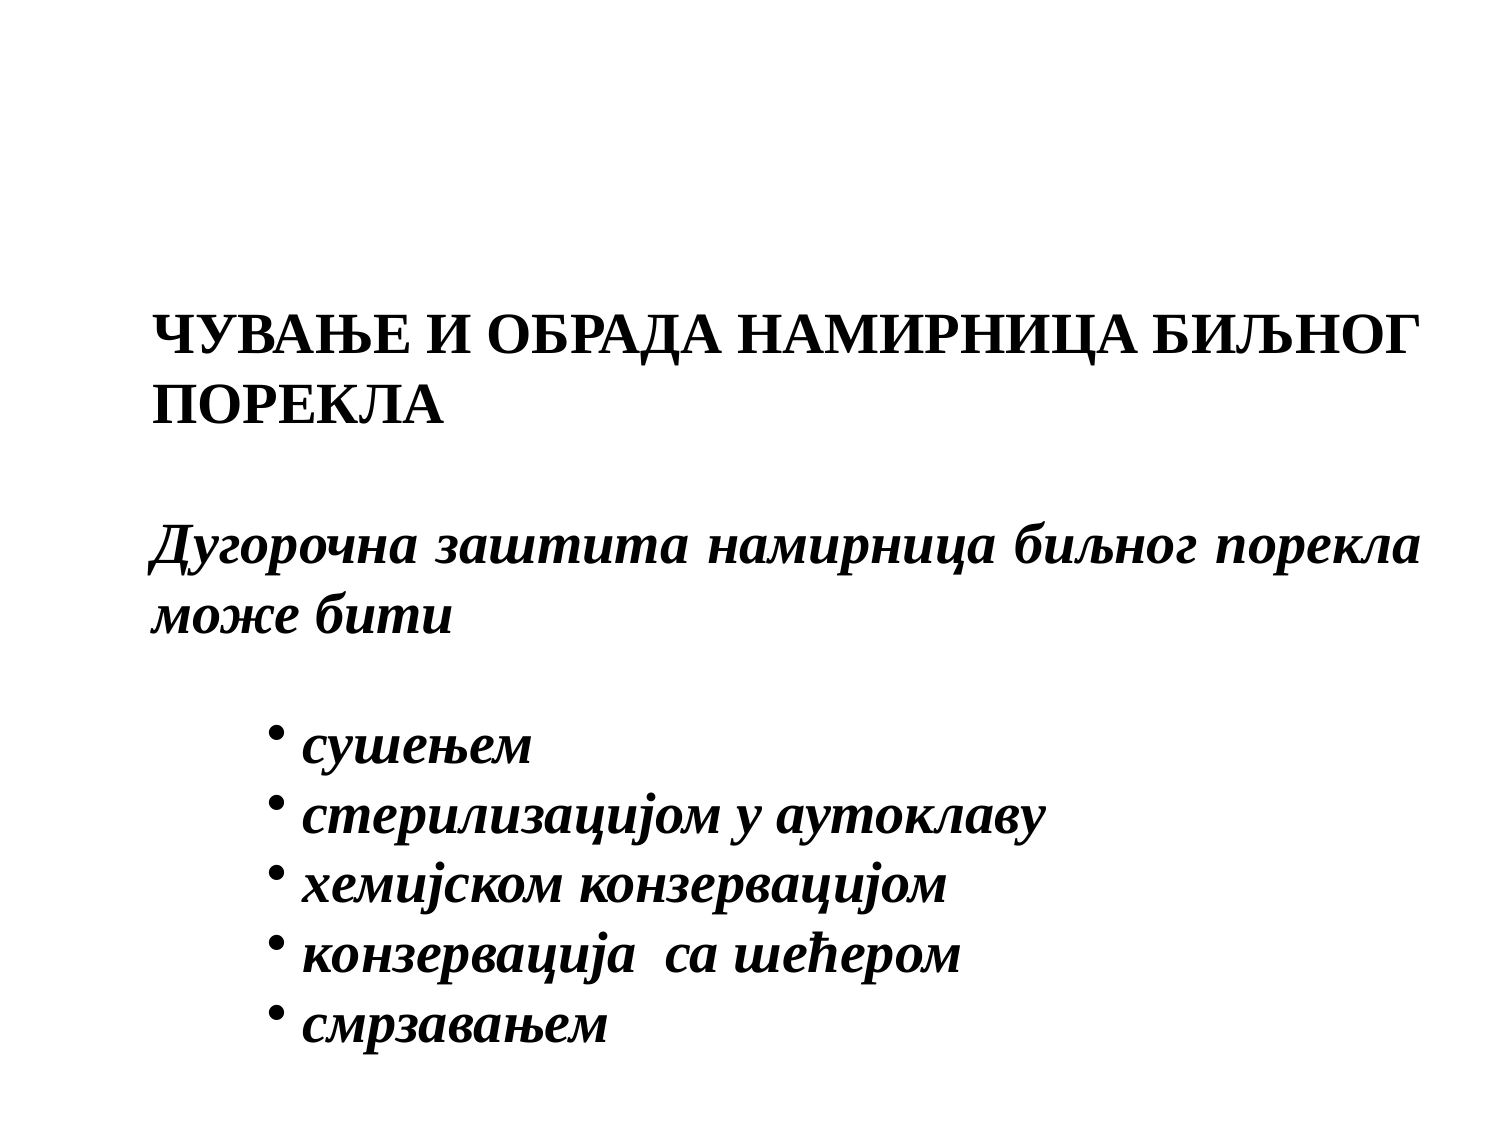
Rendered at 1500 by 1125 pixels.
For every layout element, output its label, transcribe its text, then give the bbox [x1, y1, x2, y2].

text_box ЧУВАЊЕ И ОБРАДА НАМИРНИЦА БИЉНОГ ПОРЕКЛА Дугорочна заштита намирница биљног порекла може бити сушењем стерилизацијом у аутоклаву хемијском конзервацијом конзервација са шећером смрзавањем [137, 287, 1438, 1062]
